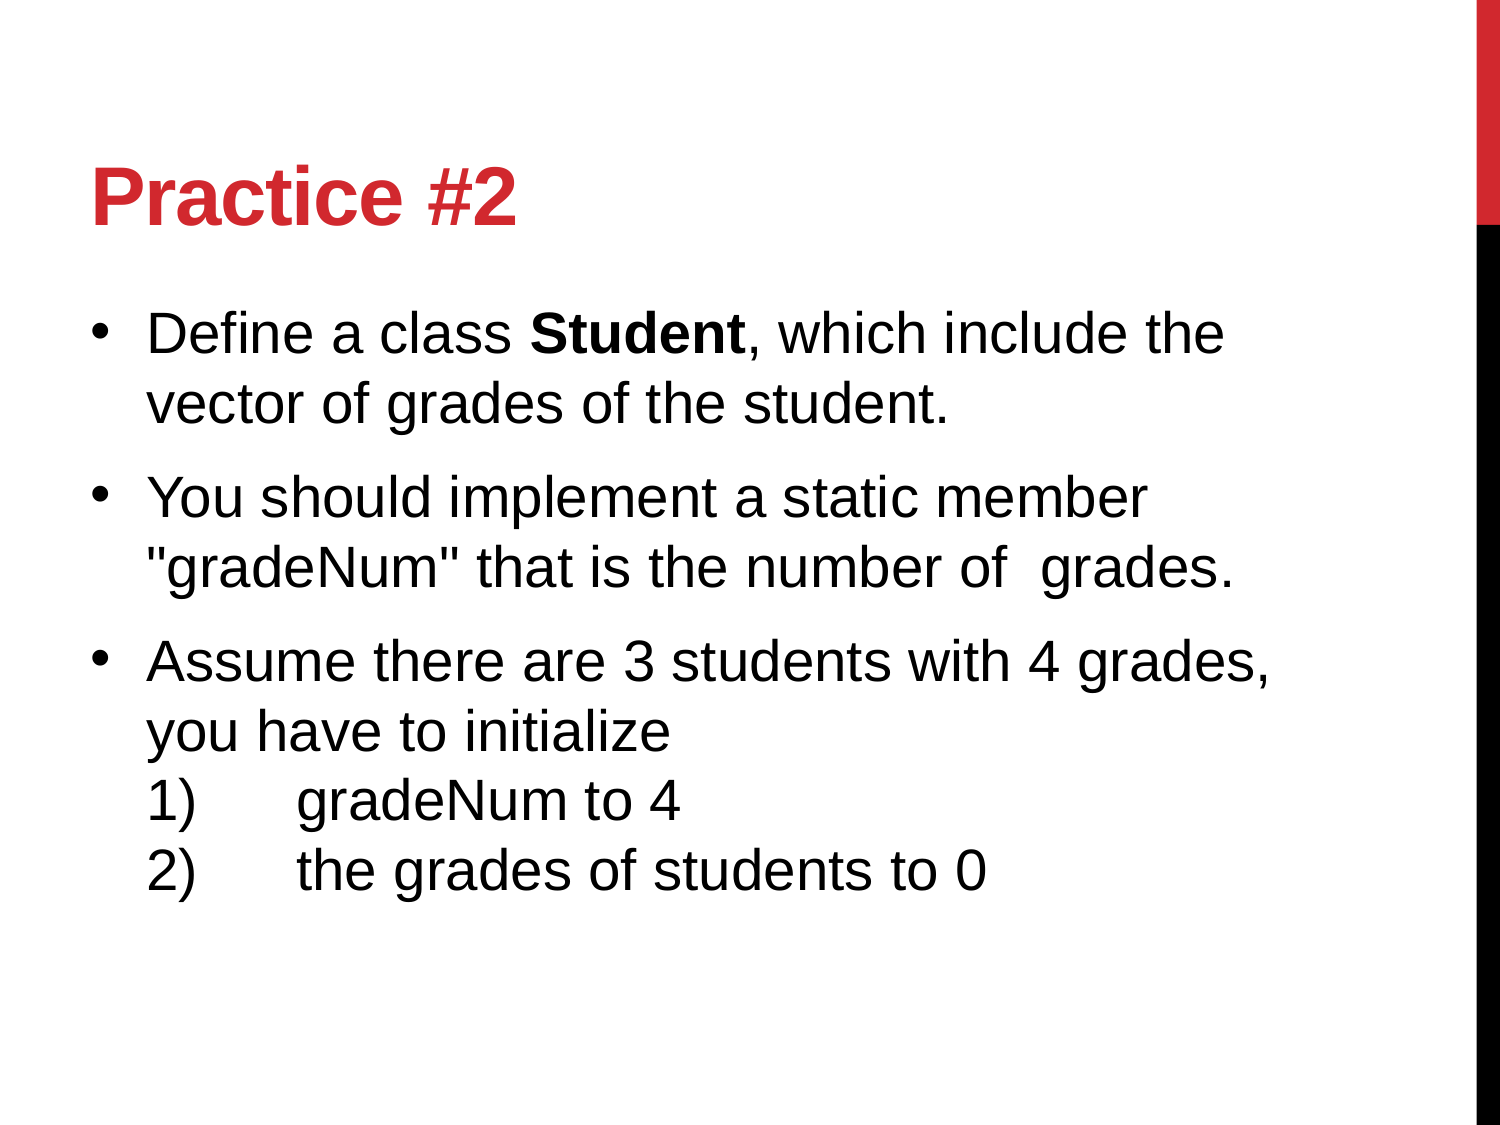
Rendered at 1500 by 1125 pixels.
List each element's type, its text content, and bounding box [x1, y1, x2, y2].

list Define a class Student, which include the vector of grades of the student. You should implement a static member "gradeNum" that is the number of grades. Assume there are 3 students with 4 grades, you have to initialize 1) gradeNum to 4 2) the grades of students to 0 [75, 287, 1325, 1005]
title Practice #2 [75, 25, 1350, 250]
